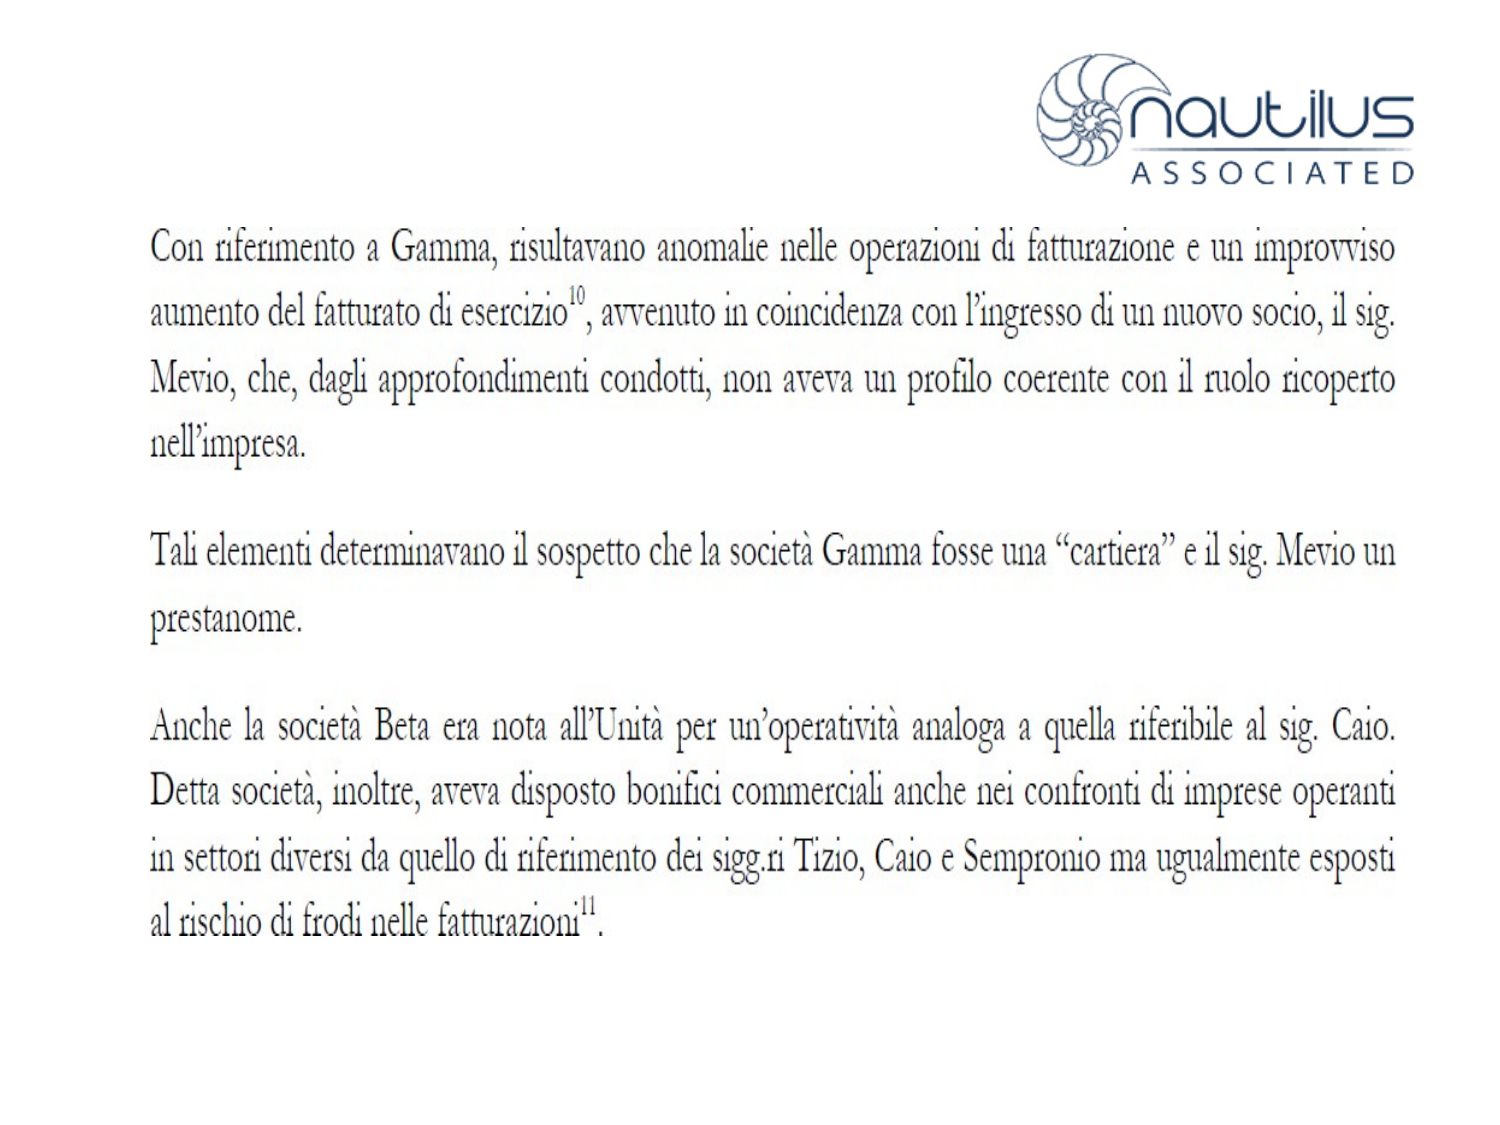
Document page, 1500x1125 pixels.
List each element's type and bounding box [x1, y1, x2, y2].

text_box [149, 227, 1397, 936]
picture [998, 40, 1467, 200]
